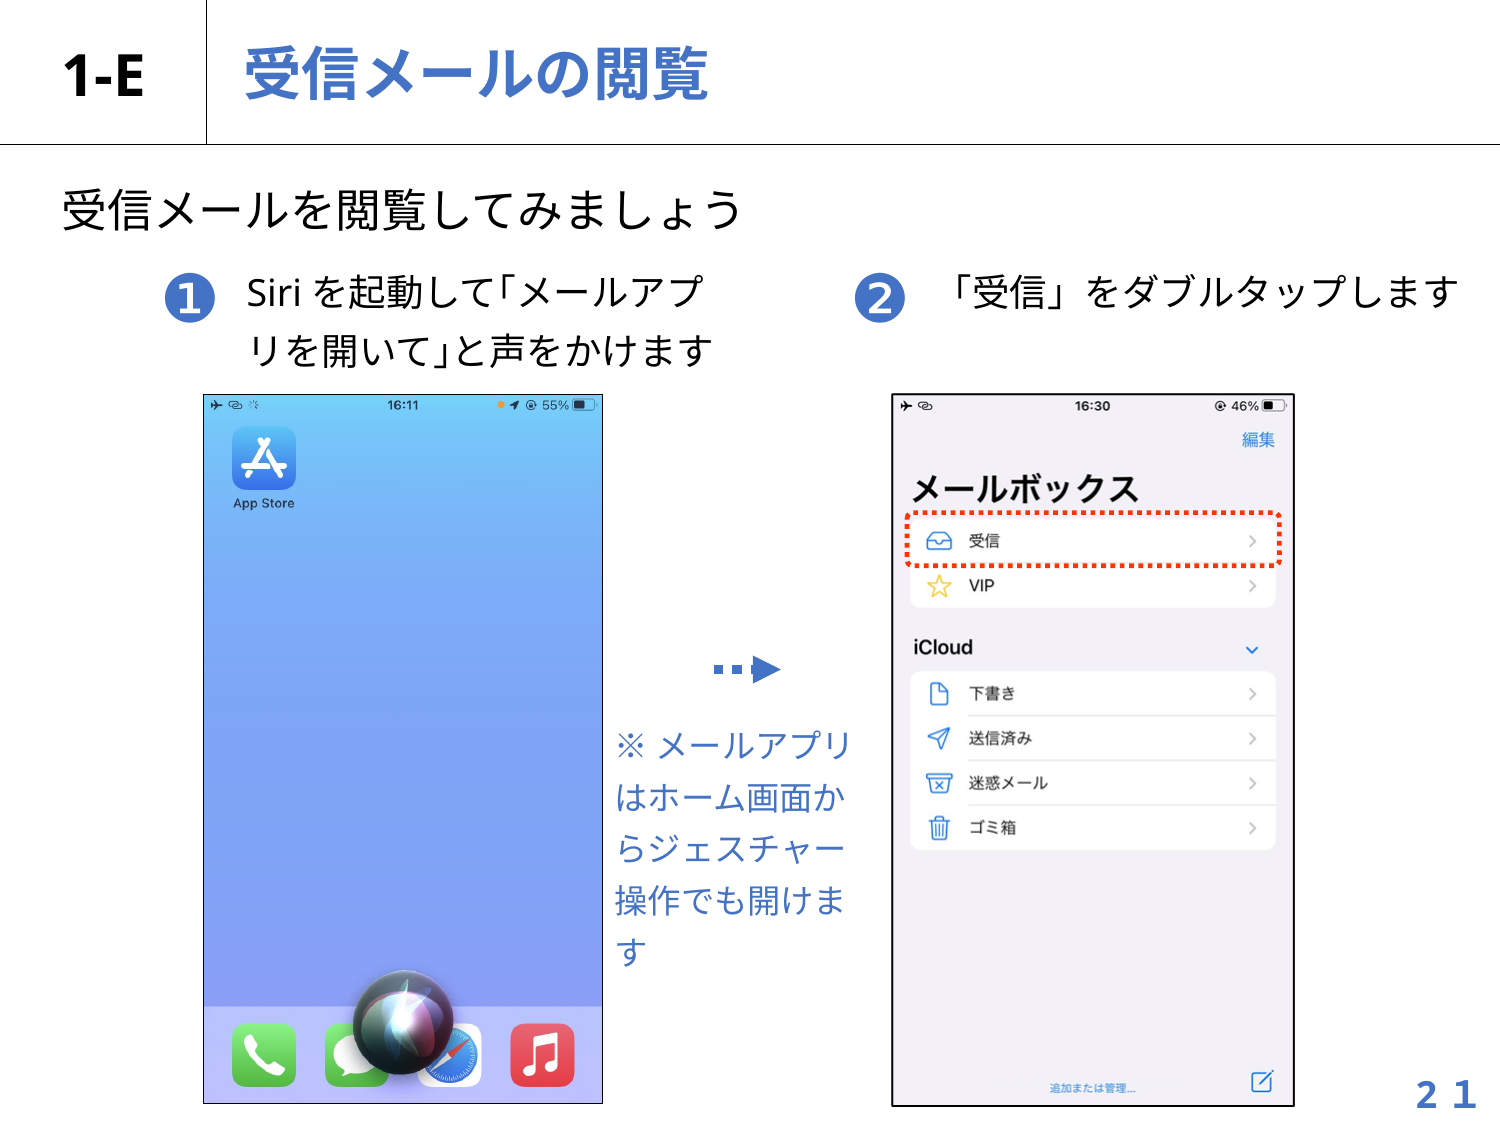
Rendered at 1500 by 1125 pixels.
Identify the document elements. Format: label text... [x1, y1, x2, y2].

text_box Siriを起動して｢メールアプリを開いて｣と声をかけます [231, 274, 731, 381]
text_box 「受信」をダブルタップします [919, 274, 1500, 322]
picture [891, 393, 1295, 1108]
title 受信メールの閲覧 [228, 36, 1472, 116]
text_box ❷ [835, 274, 924, 343]
picture [203, 394, 603, 1104]
text_box 受信メールを閲覧してみましょう [46, 180, 1500, 274]
text_box ※メールアプリはホーム画面からジェスチャー操作でも開けます [603, 705, 891, 980]
text_box 2１ [1399, 1063, 1500, 1123]
text_box ❶ [145, 274, 223, 343]
text_box 1-E [0, 0, 207, 147]
